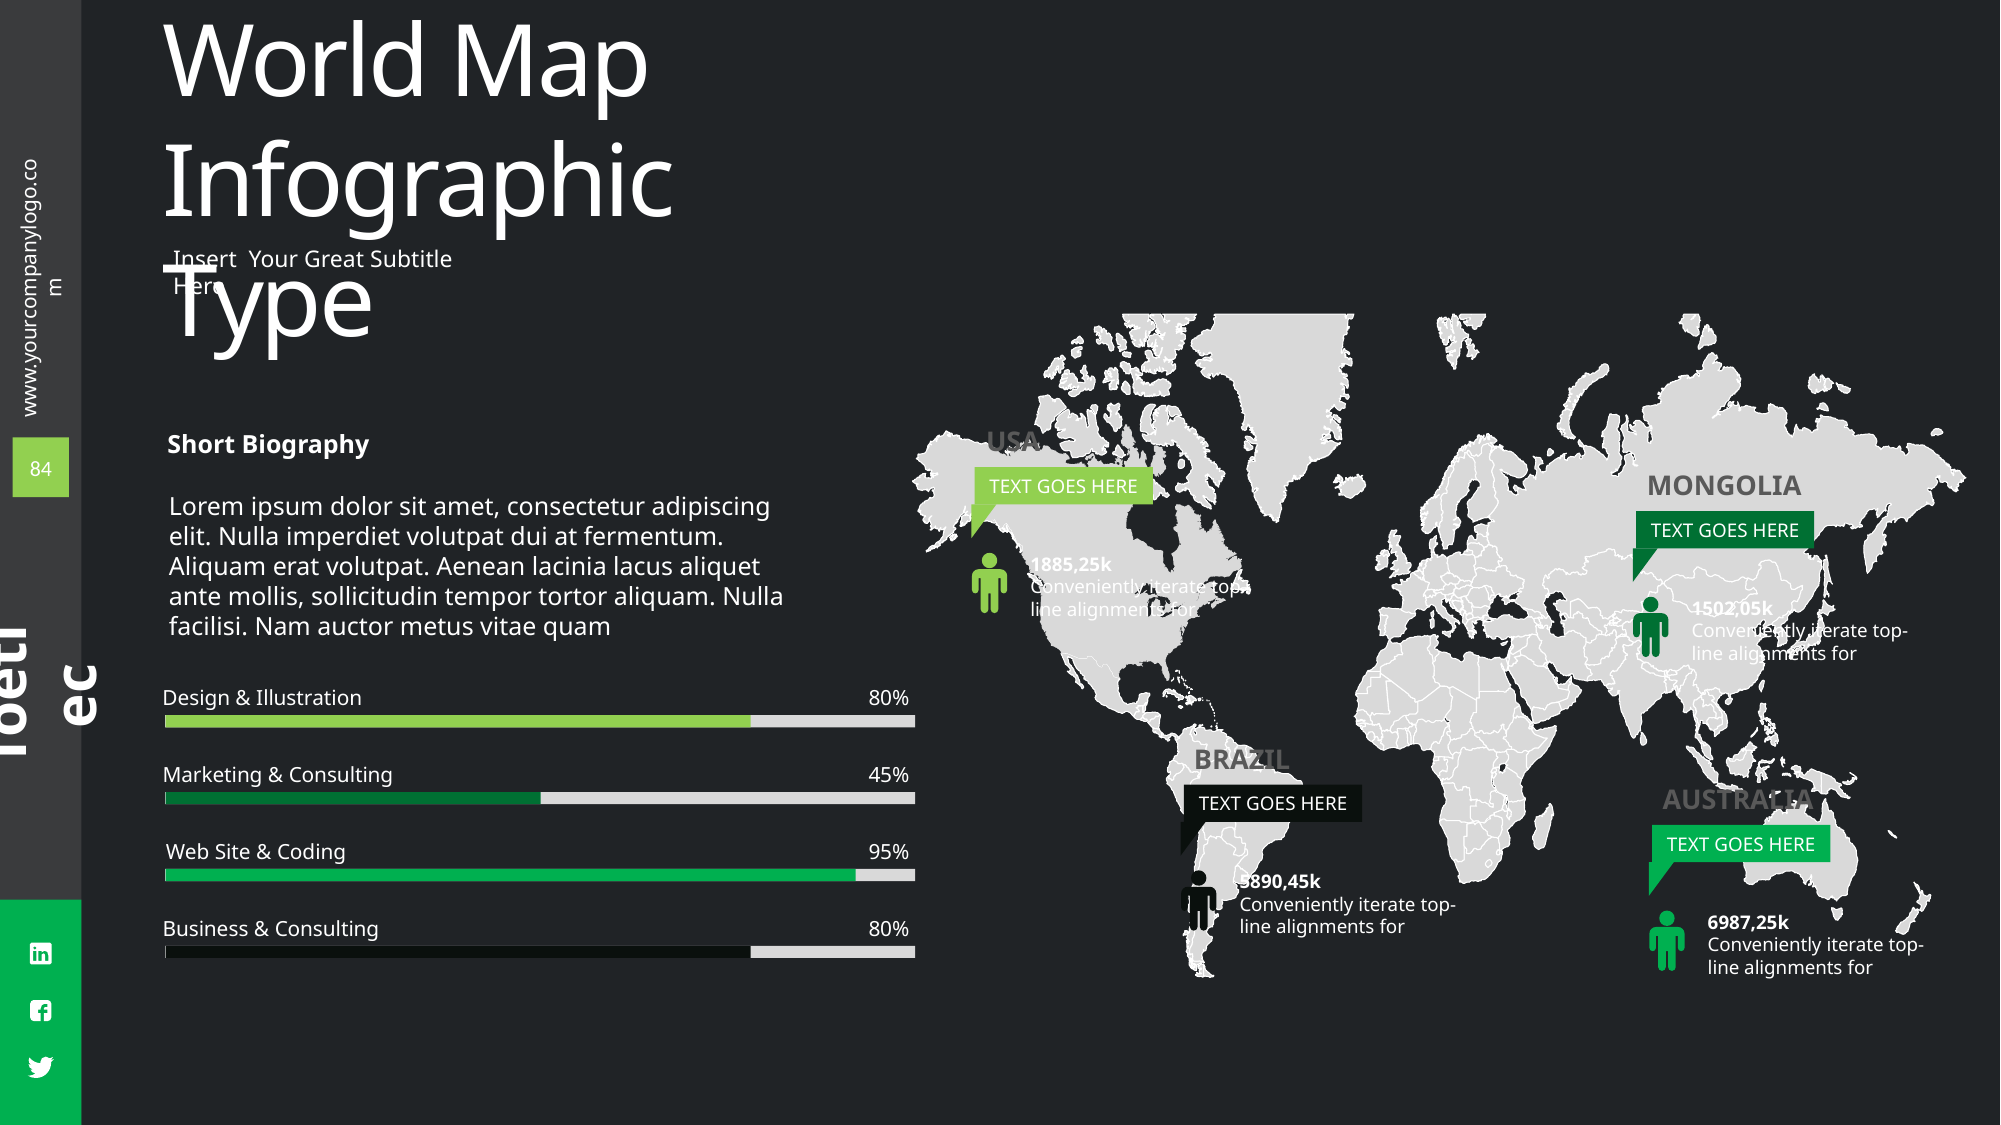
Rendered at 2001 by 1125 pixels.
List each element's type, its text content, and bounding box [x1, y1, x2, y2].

text_box [165, 791, 542, 805]
text_box 45% [853, 754, 912, 794]
text_box 80% [853, 907, 912, 948]
text_box Web Site & Coding [151, 831, 361, 871]
slide_number 84 [12, 437, 69, 498]
text_box 6987,25k Conveniently iterate top-line alignments for [1692, 978, 1953, 986]
text_box Marketing & Consulting [147, 754, 408, 794]
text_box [971, 467, 1157, 539]
text_box [165, 945, 752, 959]
text_box [857, 871, 912, 882]
text_box [165, 714, 752, 728]
text_box 80% [853, 677, 912, 717]
text_box Short Biography [152, 409, 437, 478]
text_box Lorem ipsum dolor sit amet, consectetur adipiscing elit. Nulla imperdiet volutpat dui at fermentum. Aliquam erat volutpat. Aenean lacinia lacus aliquet ante mollis, sollicitudin tempor tortor aliquam. Nulla facilisi. Nam auctor metus vitae quam [154, 482, 810, 648]
text_box World Map Infographic Type [147, 116, 891, 236]
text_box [1648, 824, 1834, 896]
text_box [165, 868, 857, 882]
text_box [752, 945, 912, 959]
text_box Business & Consulting [147, 907, 394, 948]
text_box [1180, 784, 1366, 856]
text_box [752, 714, 912, 728]
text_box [1632, 511, 1818, 583]
text_box [542, 791, 912, 805]
text_box Design & Illustration [147, 677, 377, 717]
text_box 95% [853, 831, 912, 871]
text_box Insert Your Great Subtitle Here [158, 237, 512, 307]
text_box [912, 314, 1967, 978]
